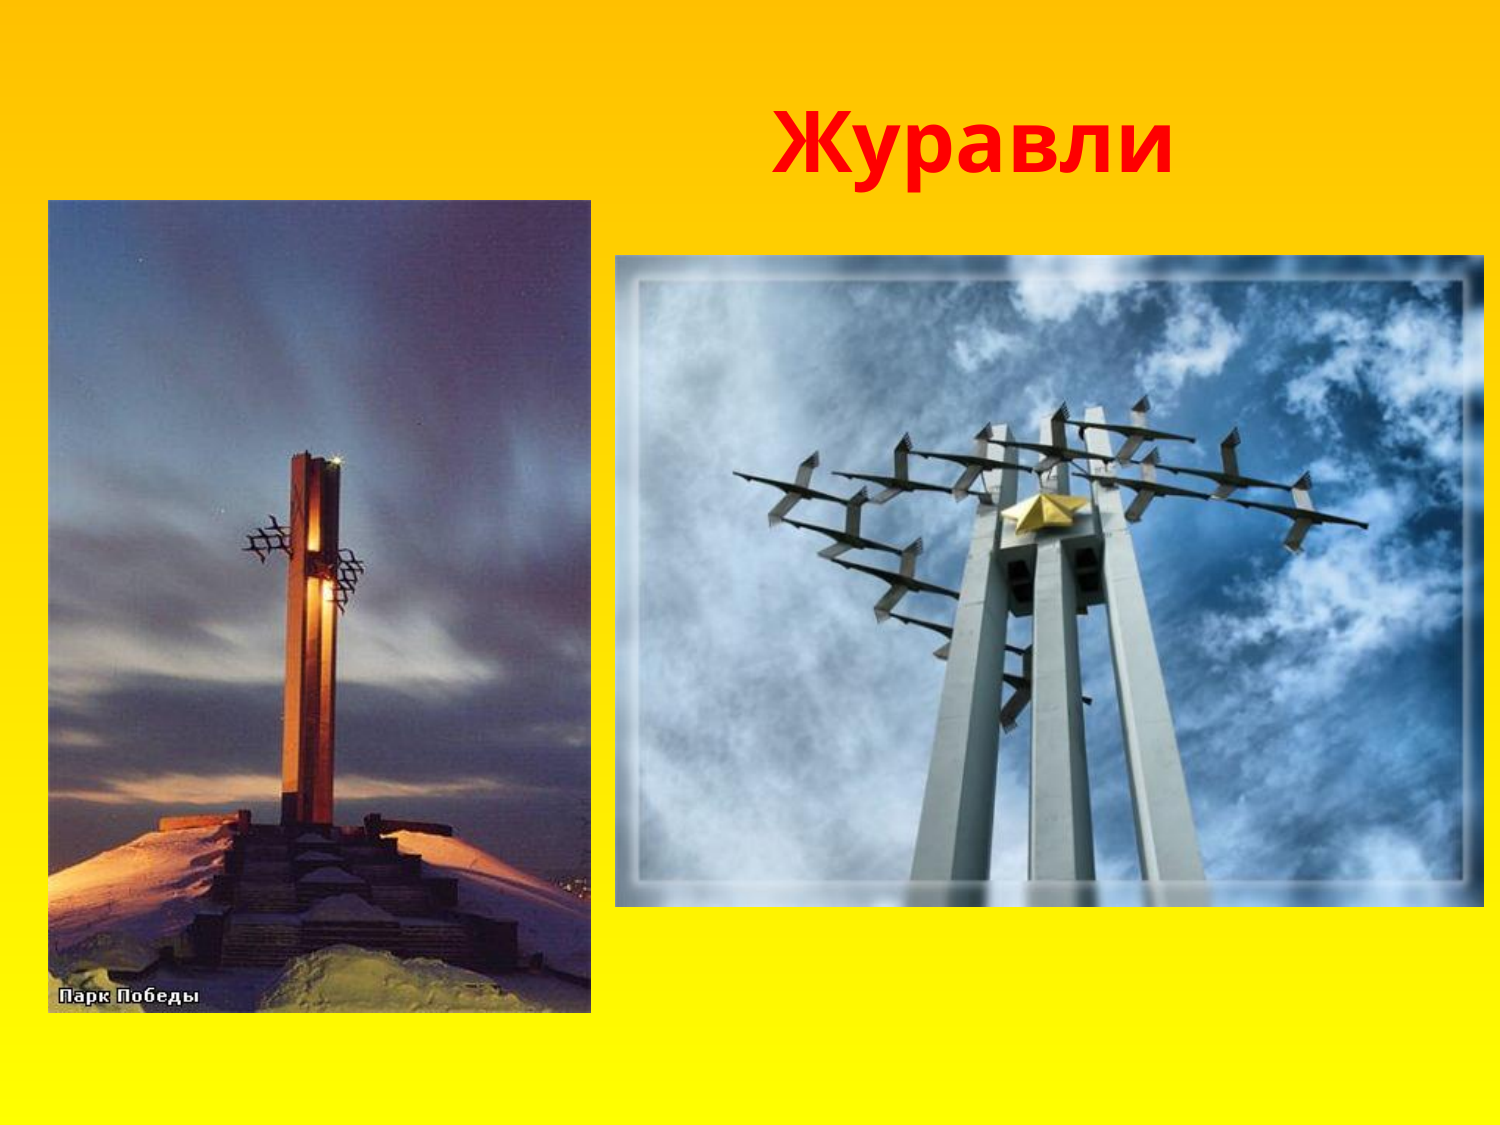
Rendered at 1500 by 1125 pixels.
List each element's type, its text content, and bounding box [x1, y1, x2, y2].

picture [48, 200, 592, 1014]
title Журавли [525, 45, 1425, 233]
picture [614, 255, 1484, 907]
